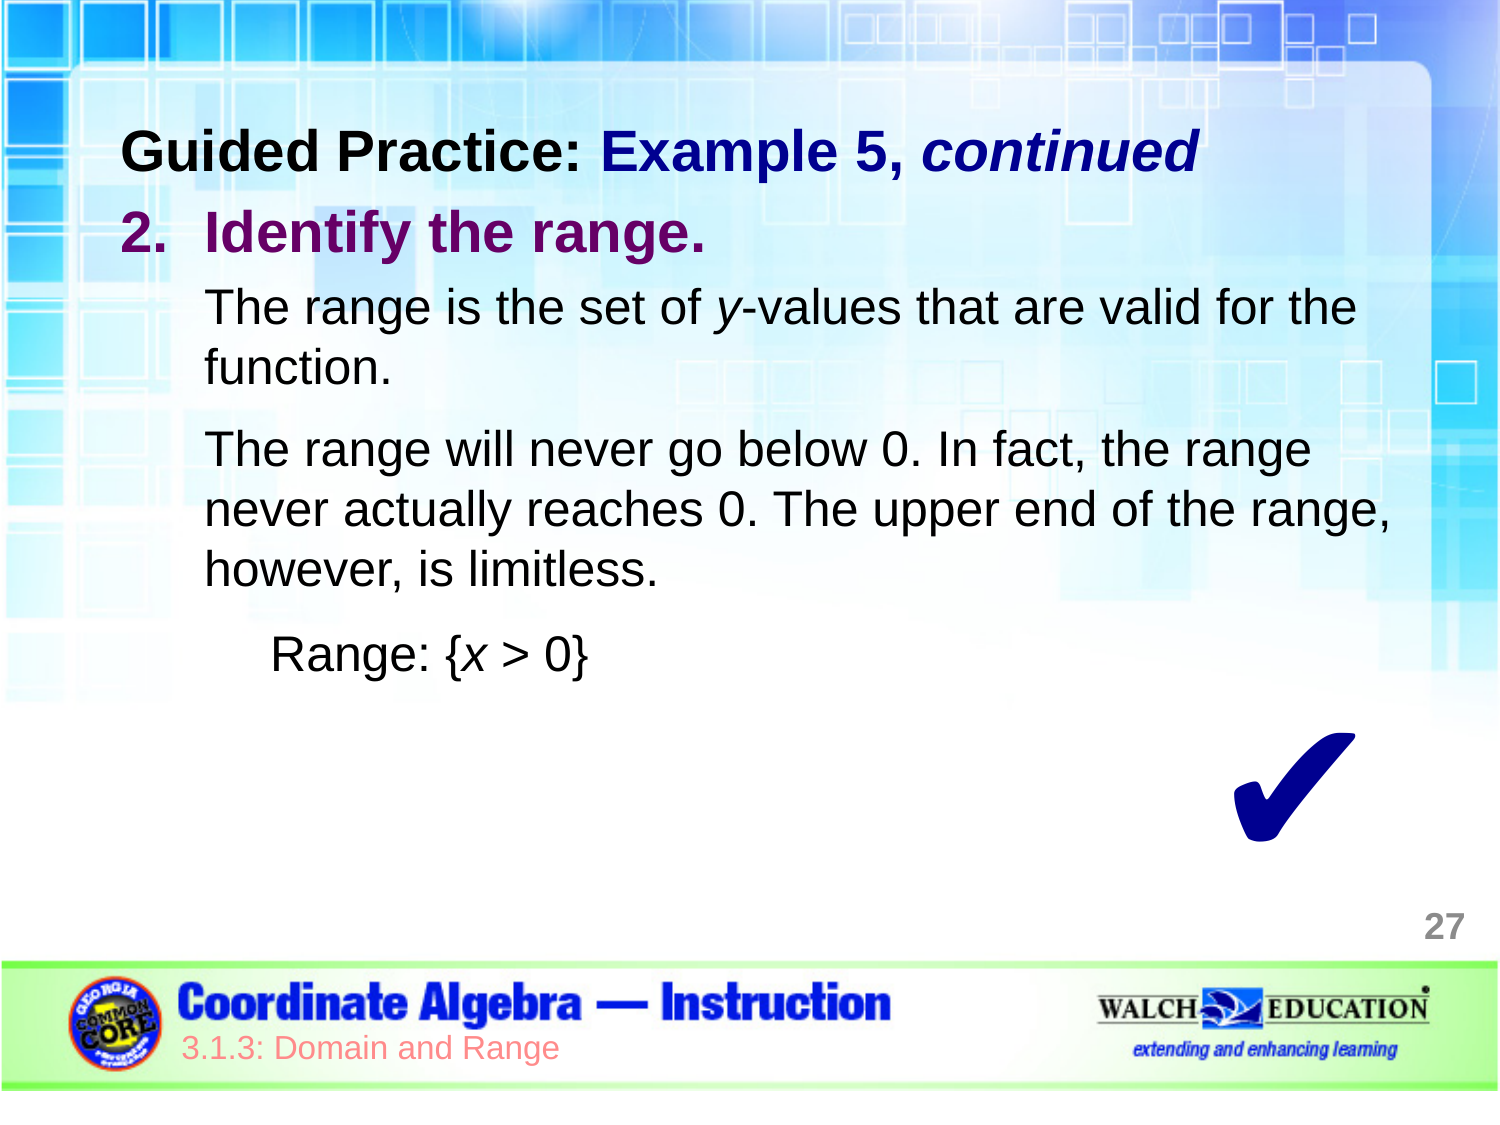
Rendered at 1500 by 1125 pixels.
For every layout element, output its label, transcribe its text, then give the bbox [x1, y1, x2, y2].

subtitle Guided Practice: Example 5, continued Identify the range. The range is the set of y-values that are valid for the function. The range will never go below 0. In fact, the range never actually reaches 0. The upper end of the range, however, is limitless. Range: {x > 0} [105, 105, 1423, 925]
slide_number 27 [1361, 901, 1481, 949]
footer 3.1.3: Domain and Range [166, 1024, 1080, 1069]
picture [1, 0, 1500, 1091]
text_box ✔ [1128, 651, 1394, 907]
